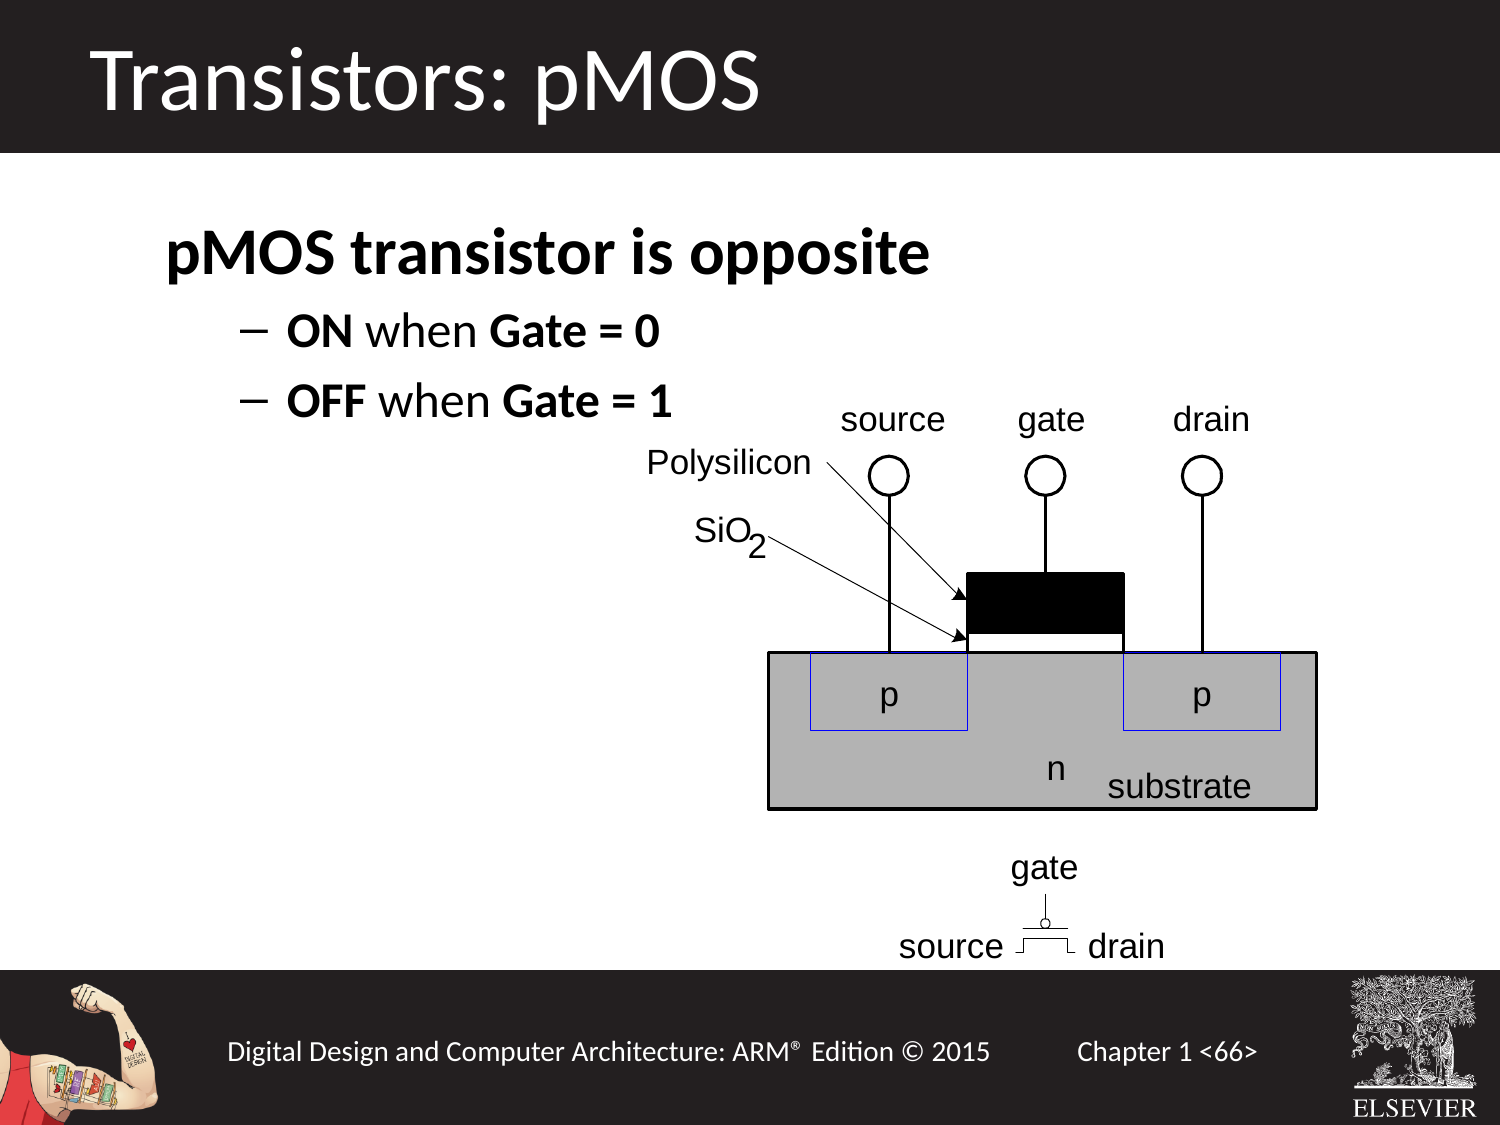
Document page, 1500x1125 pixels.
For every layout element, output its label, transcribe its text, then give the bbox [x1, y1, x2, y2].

text_box Transistors: pMOS [75, 11, 1375, 136]
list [637, 389, 1326, 976]
picture [1350, 974, 1477, 1117]
picture [0, 979, 163, 1125]
list pMOS transistor is opposite ON when Gate = 0 OFF when Gate = 1 [150, 200, 1163, 1013]
